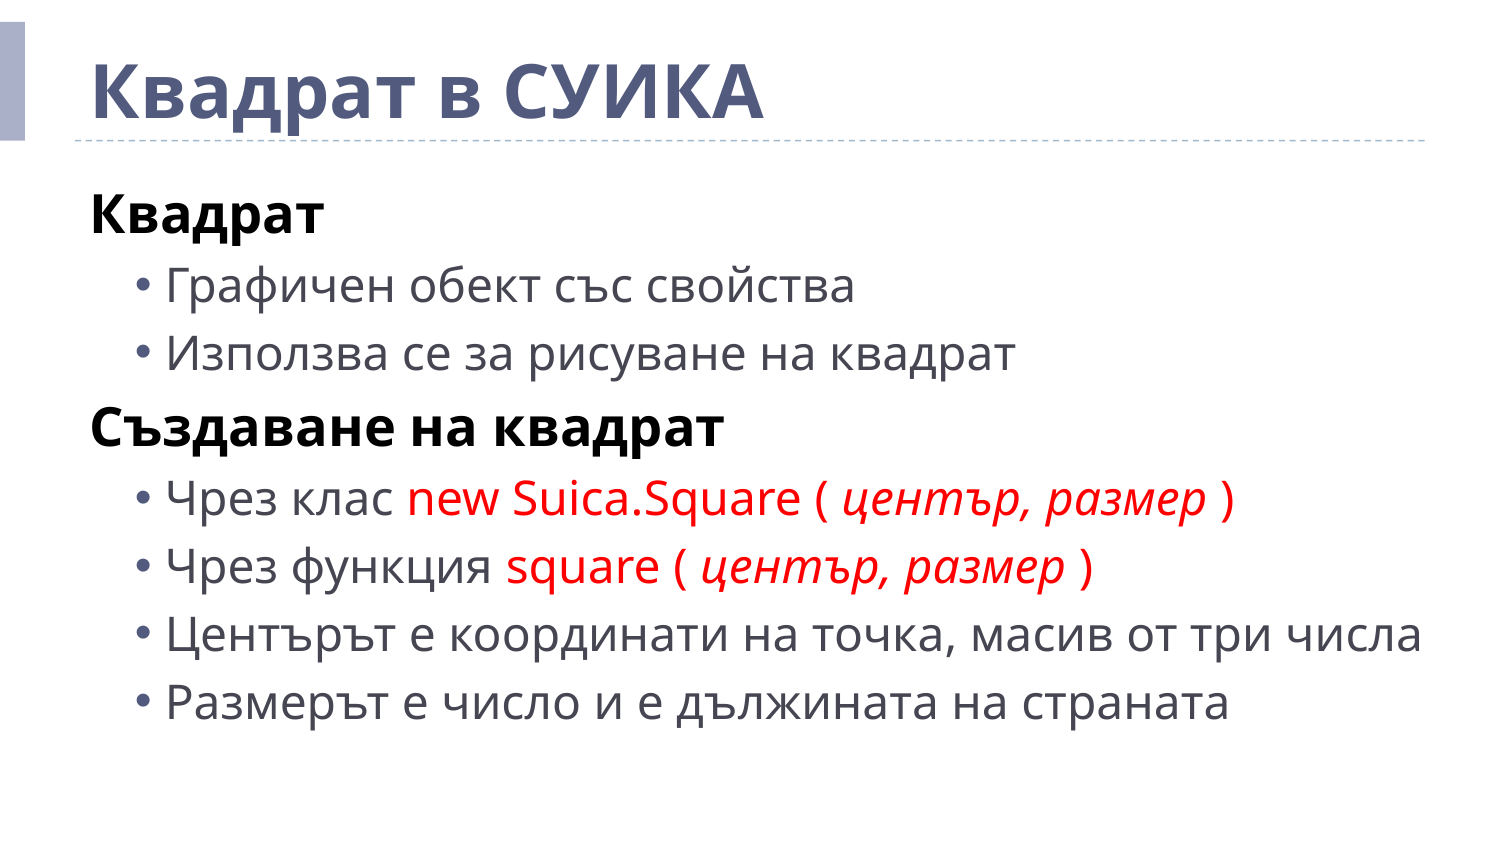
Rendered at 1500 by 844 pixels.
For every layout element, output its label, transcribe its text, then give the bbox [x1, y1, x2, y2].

title Квадрат в СУИКА [75, 18, 1475, 141]
list Квадрат Графичен обект със свойства Използва се за рисуване на квадрат Създаване на квадрат Чрез клас new Suica.Square ( център, размер ) Чрез функция square ( център, размер ) Центърът е координати на точка, масив от три числа Размерът е число и е дължината на страната [75, 171, 1475, 835]
